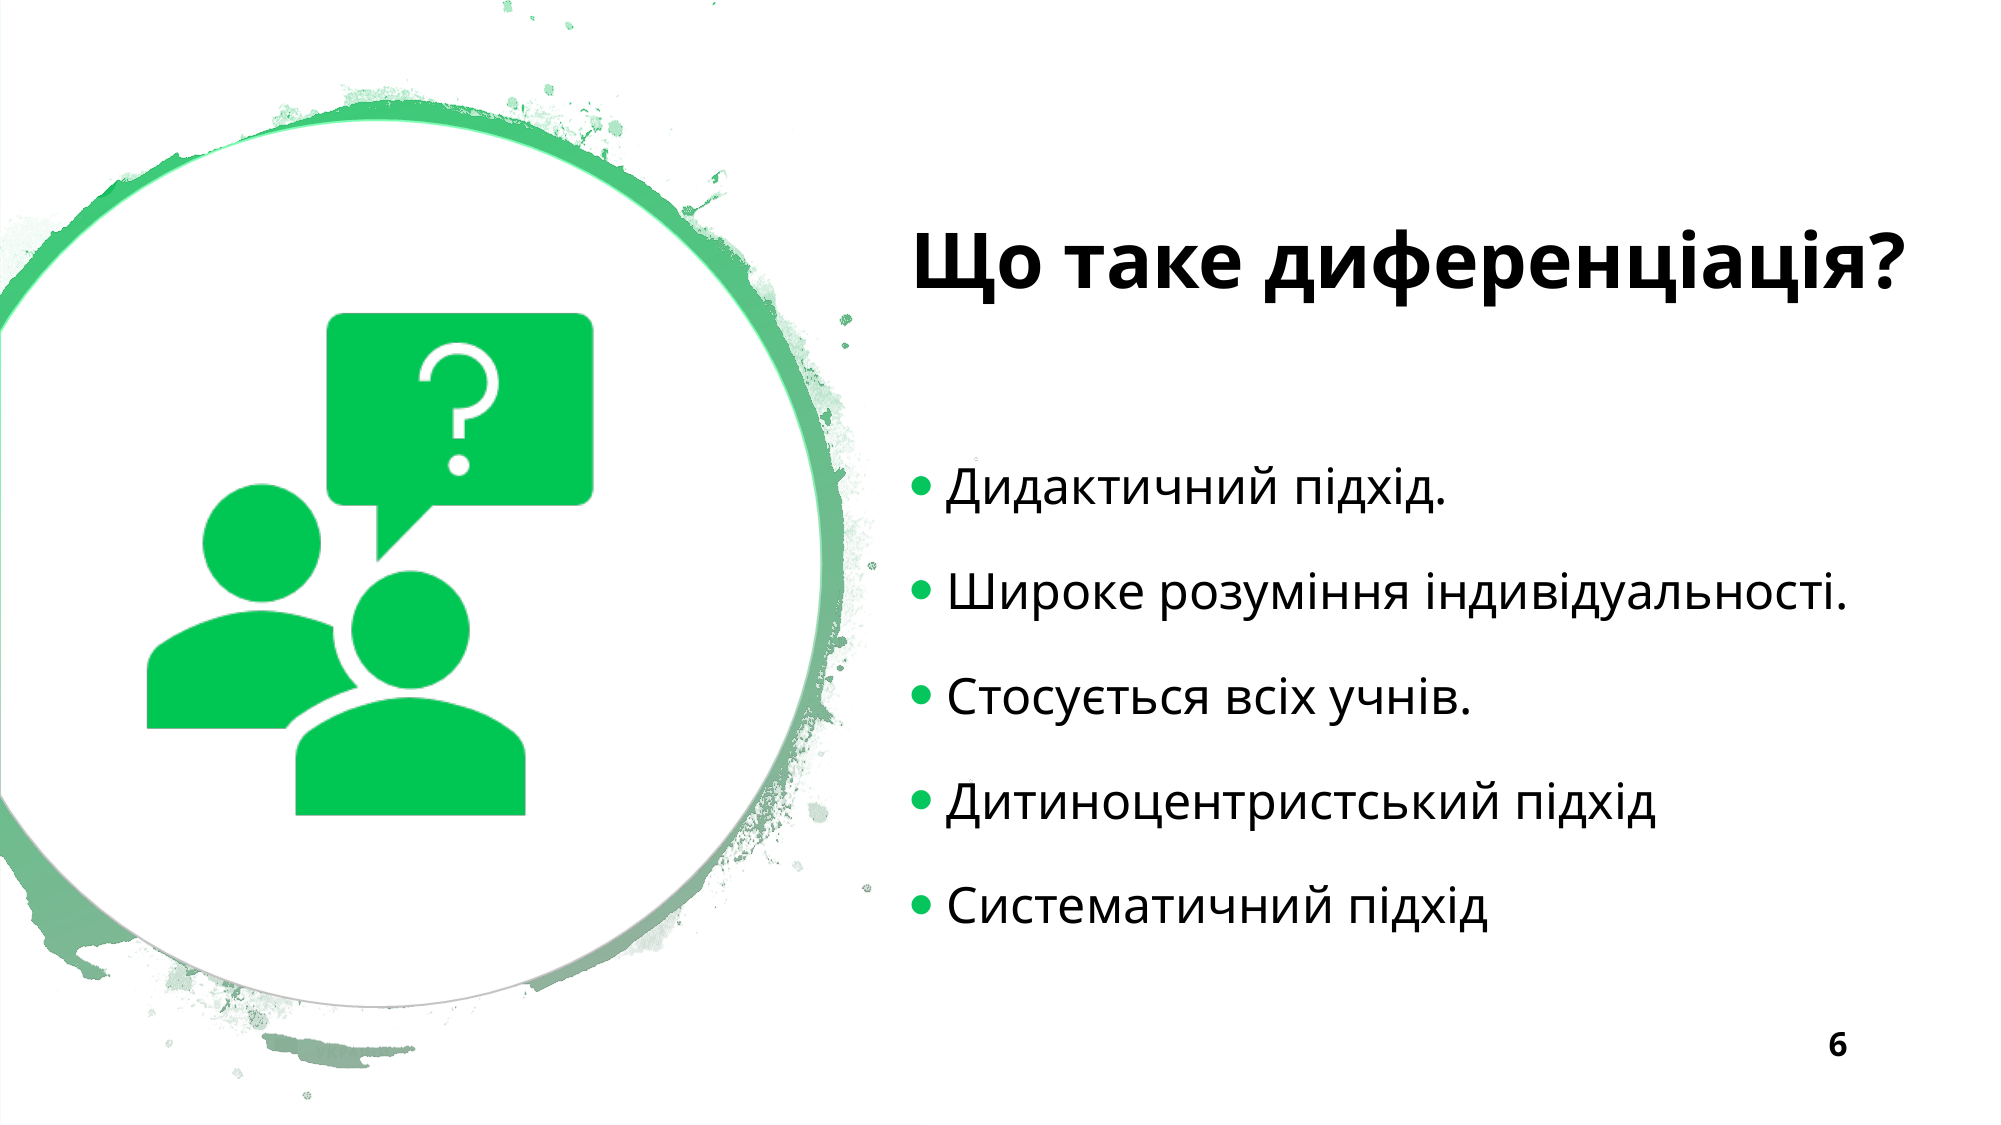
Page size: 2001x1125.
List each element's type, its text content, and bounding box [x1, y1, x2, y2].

list Дидактичний підхід. Широке розуміння індивідуальності. Стосується всіх учнів. Дитиноцентристський підхід Систематичний підхід [1664, 370, 1959, 995]
picture [73, 267, 668, 862]
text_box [0, 118, 823, 1009]
title Що таке диференціація? [1664, 131, 1959, 370]
picture [0, 0, 1664, 1125]
slide_number 6 [1736, 1015, 1863, 1076]
